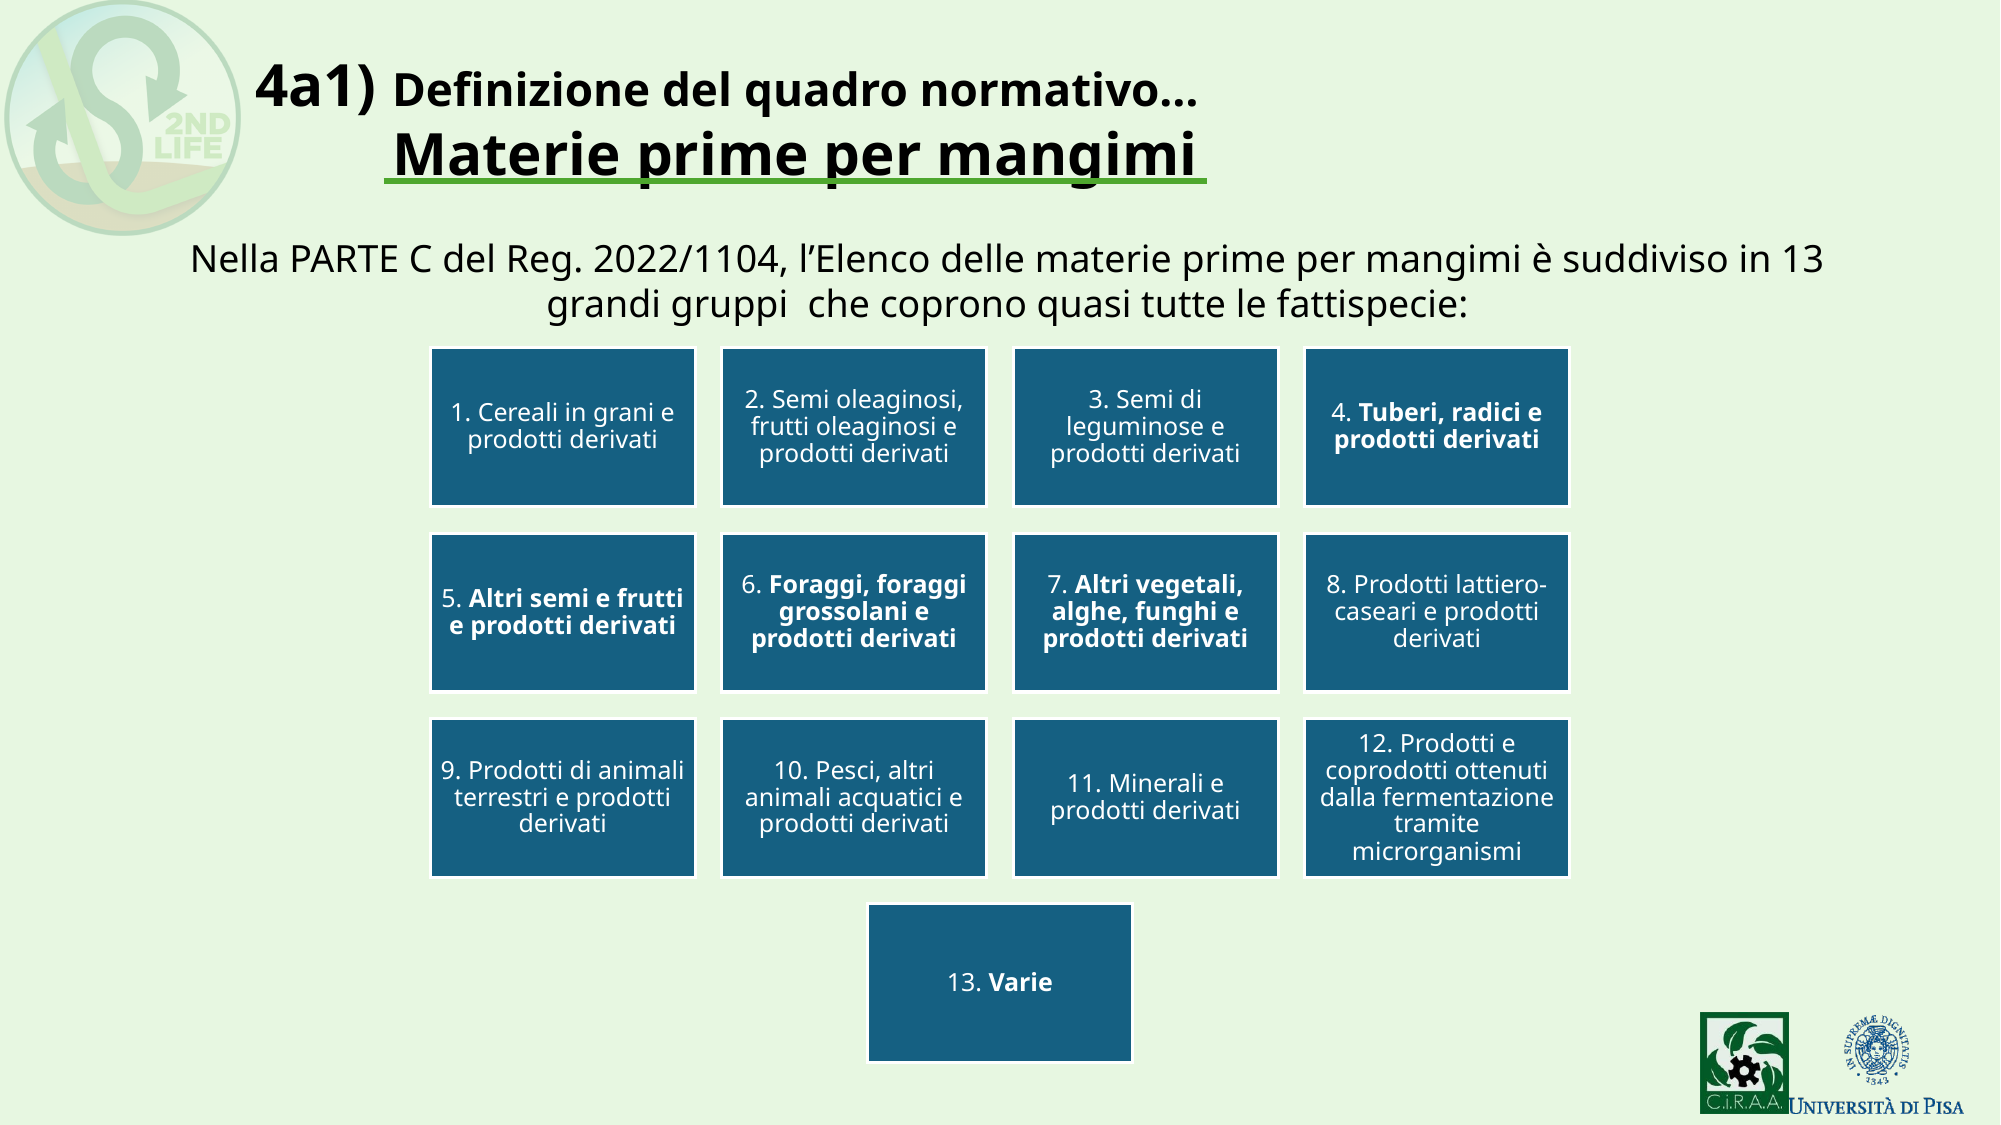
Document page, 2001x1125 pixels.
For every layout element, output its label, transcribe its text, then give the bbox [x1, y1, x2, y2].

text_box Nella PARTE C del Reg. 2022/1104, l’Elenco delle materie prime per mangimi è suddiviso in 13 grandi gruppi che coprono quasi tutte le fattispecie: [122, 227, 1894, 333]
text_box 4a1) Definizione del quadro normativo… Materie prime per mangimi [241, 20, 1976, 196]
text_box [389, 347, 1611, 1064]
picture [4, 0, 241, 237]
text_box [1699, 1011, 1964, 1114]
